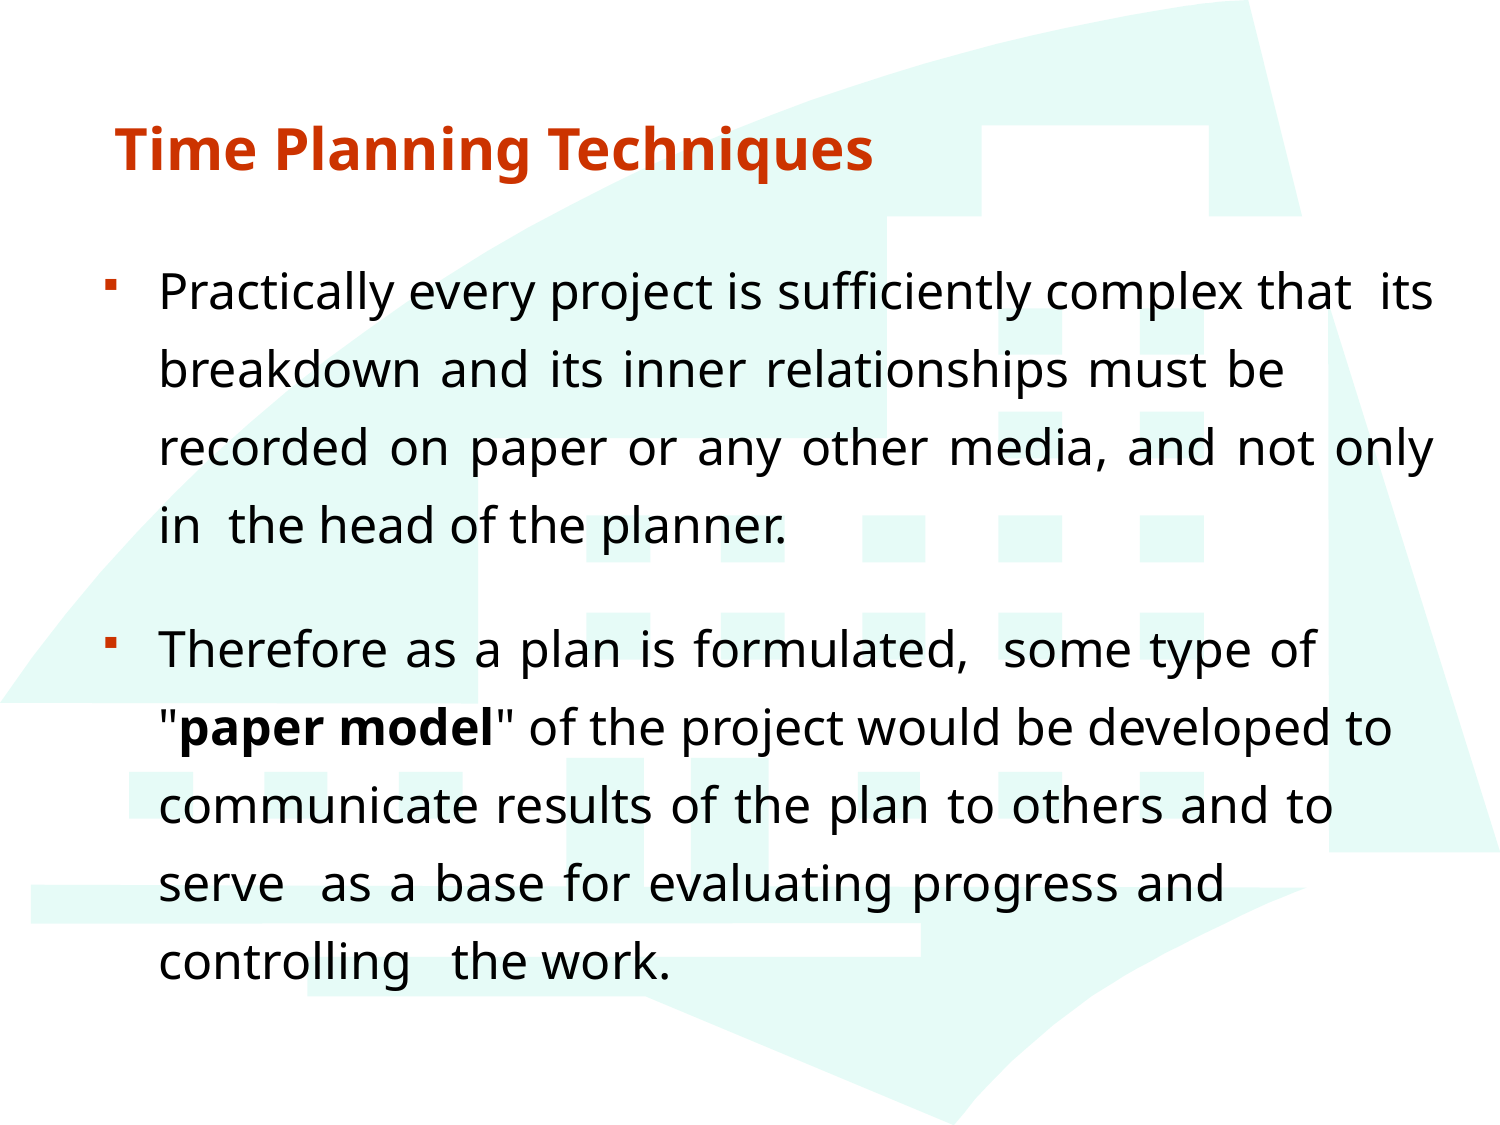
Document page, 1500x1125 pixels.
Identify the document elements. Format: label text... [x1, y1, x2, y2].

list Practically every project is sufficiently complex that its breakdown and its inner relationships must be recorded on paper or any other media, and not only in the head of the planner. Therefore as a plan is formulated, some type of "paper model" of the project would be developed to communicate results of the plan to others and to serve as a base for evaluating progress and controlling the work. [87, 234, 1450, 975]
title Time Planning Techniques [99, 112, 1048, 198]
